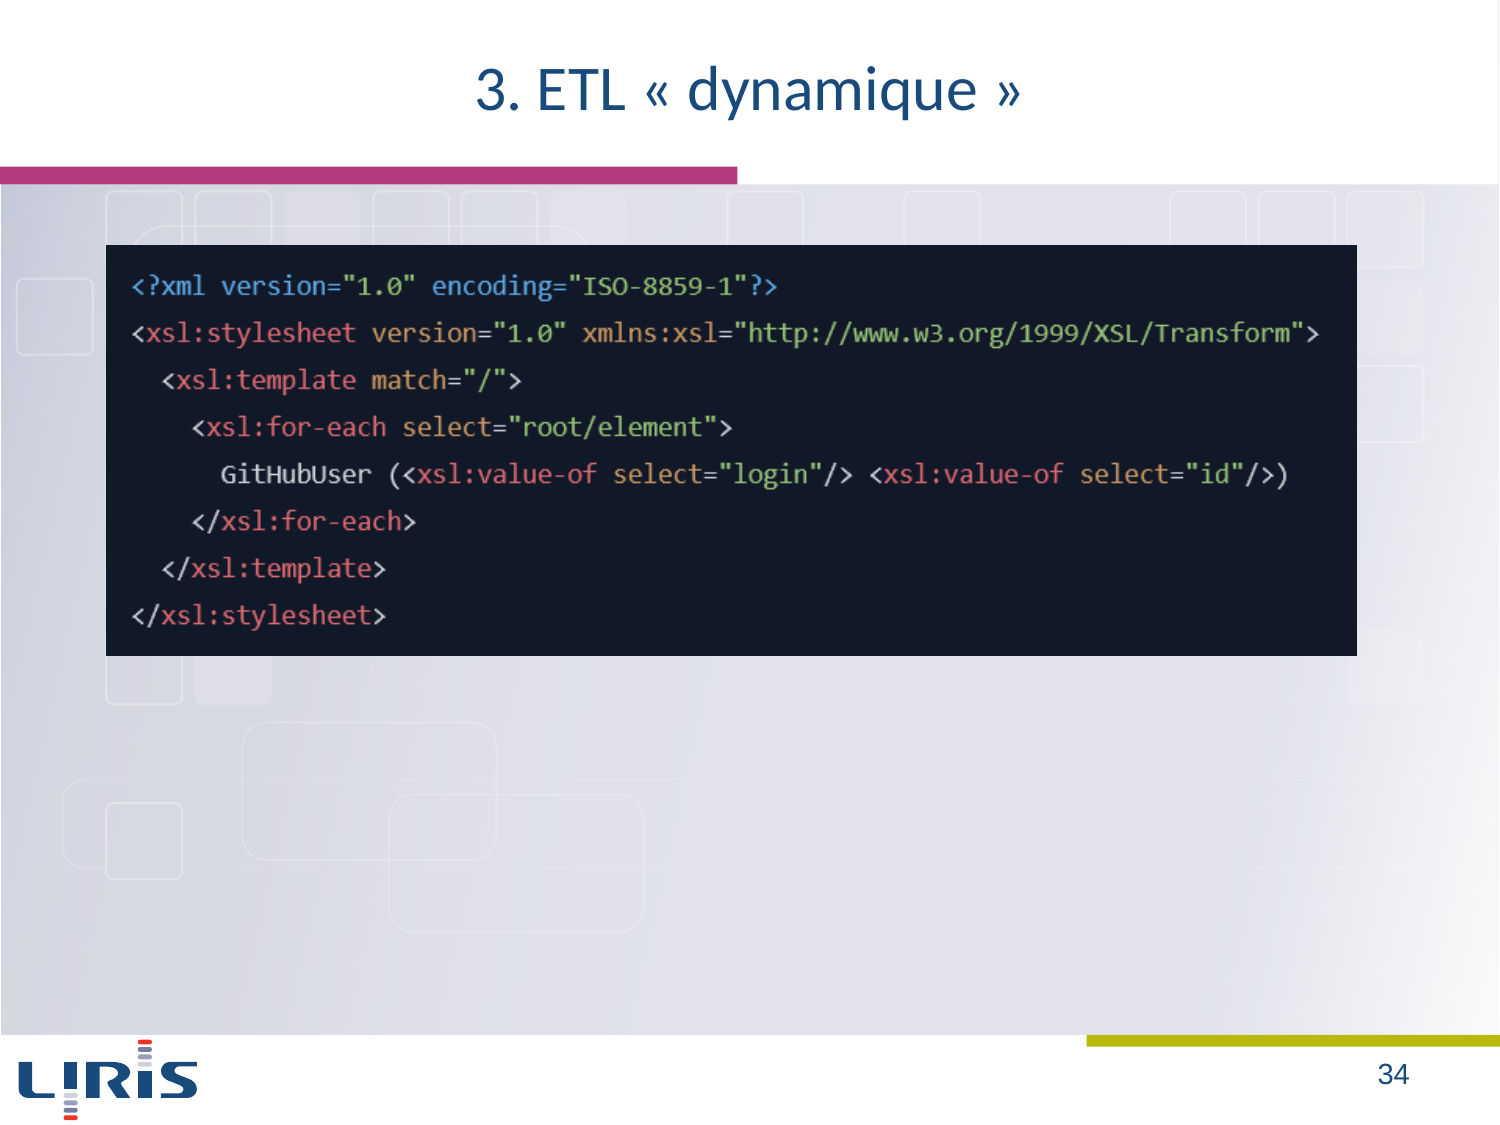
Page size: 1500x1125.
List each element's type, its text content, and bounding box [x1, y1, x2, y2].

title 3. ETL « dynamique » [75, 38, 1425, 132]
picture [1, 185, 1499, 1034]
slide_number 34 [1230, 1042, 1425, 1103]
